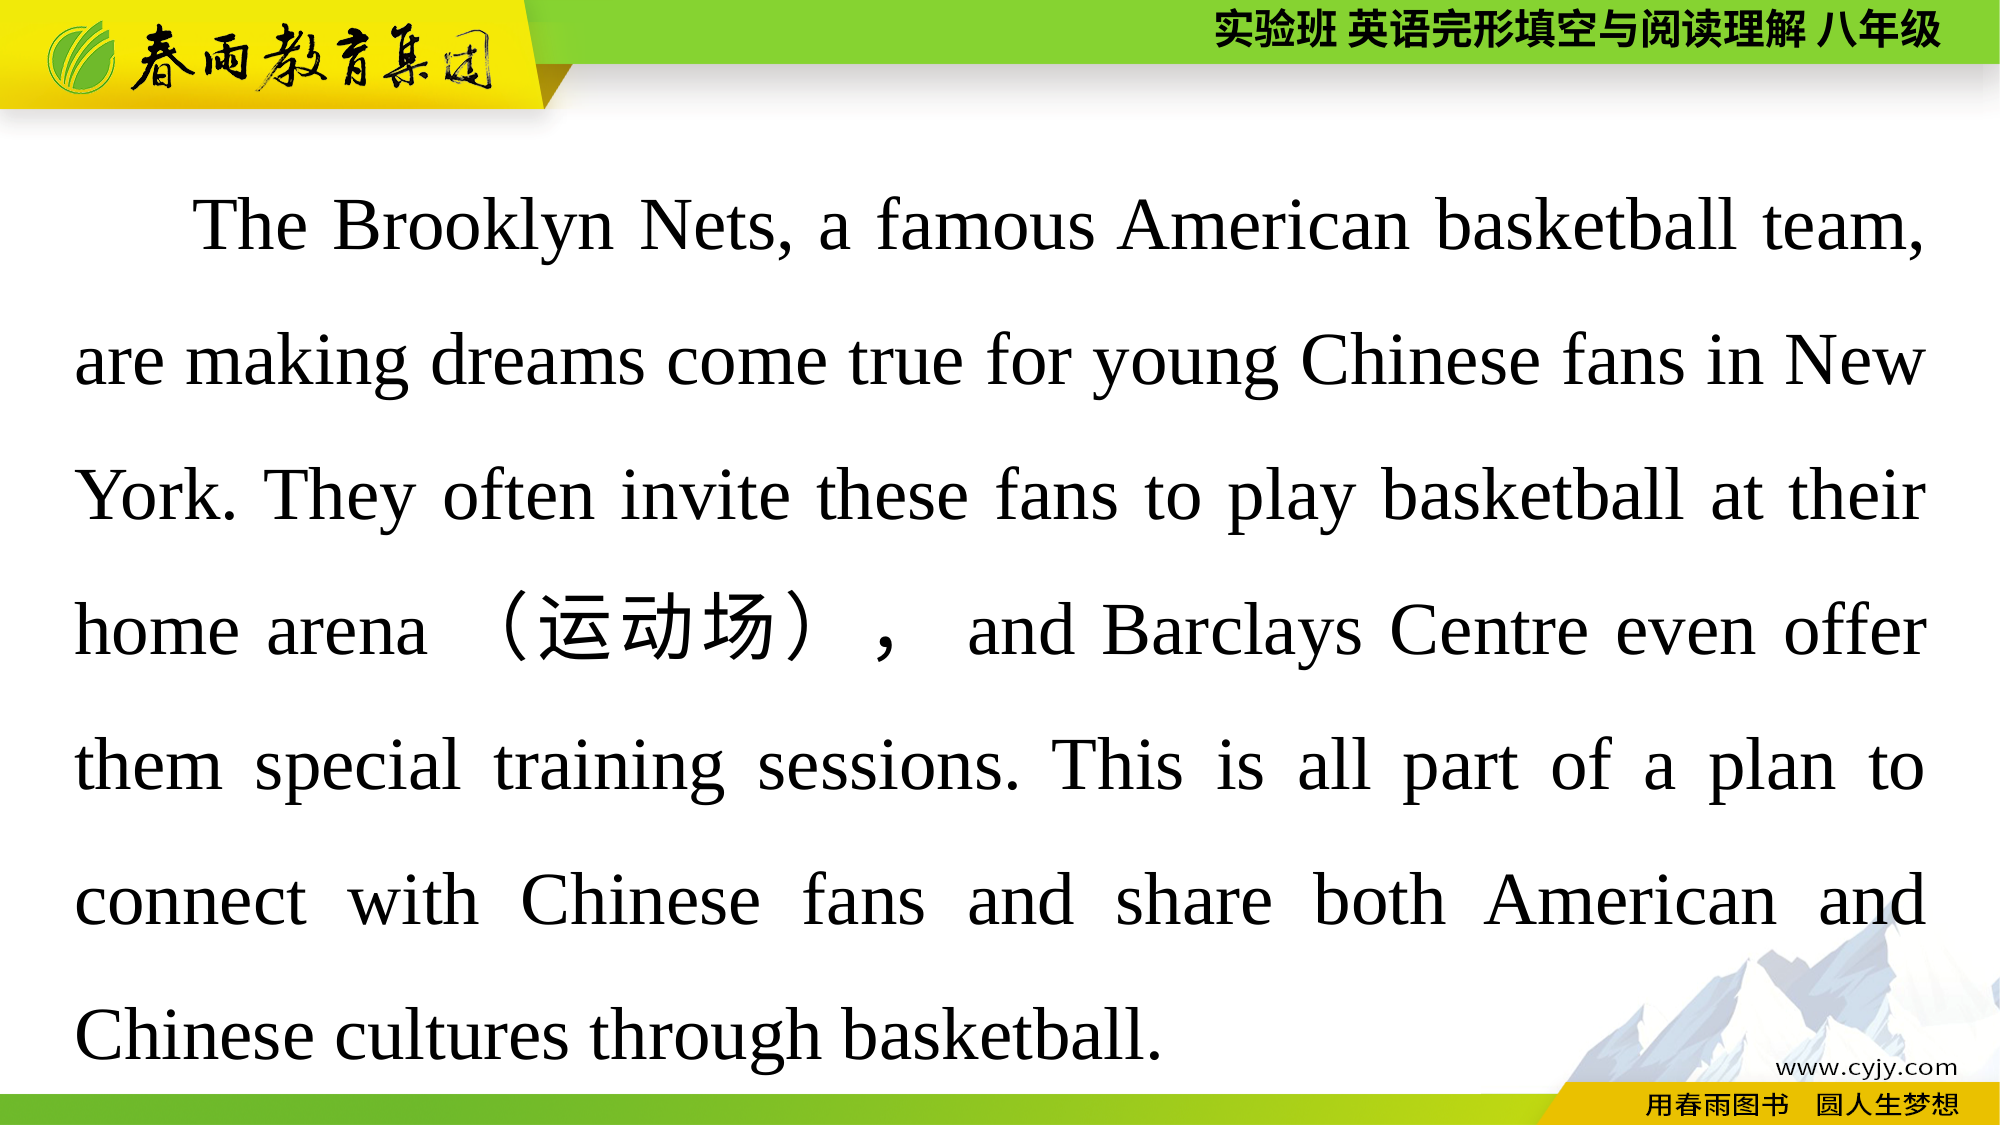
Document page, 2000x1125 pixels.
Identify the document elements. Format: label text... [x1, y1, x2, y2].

list The Brooklyn Nets, a famous American basketball team, are making dreams come true for young Chinese fans in New York. They often invite these fans to play basketball at their home arena（运动场），and Barclays Centre even offer them special training sessions. This is all part of a plan to connect with Chinese fans and share both American and Chinese cultures through basketball. [59, 122, 1944, 1076]
picture [0, 0, 2000, 1125]
